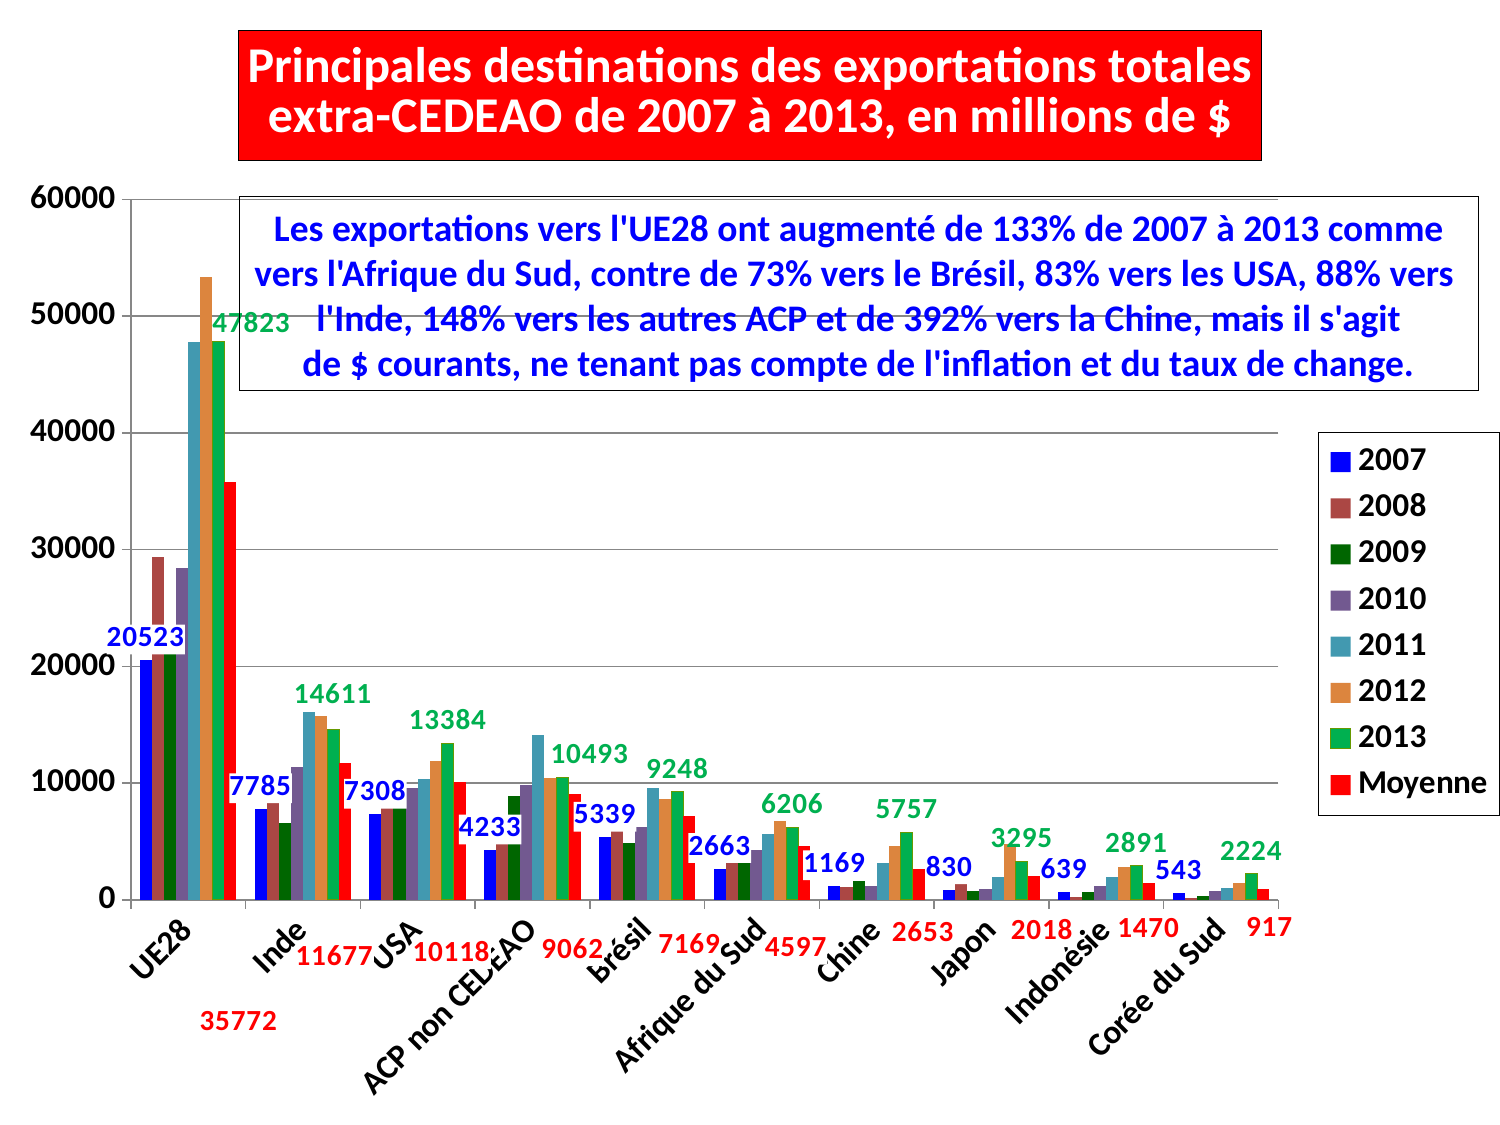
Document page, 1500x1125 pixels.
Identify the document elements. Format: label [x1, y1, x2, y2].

chart [0, 0, 1500, 1125]
